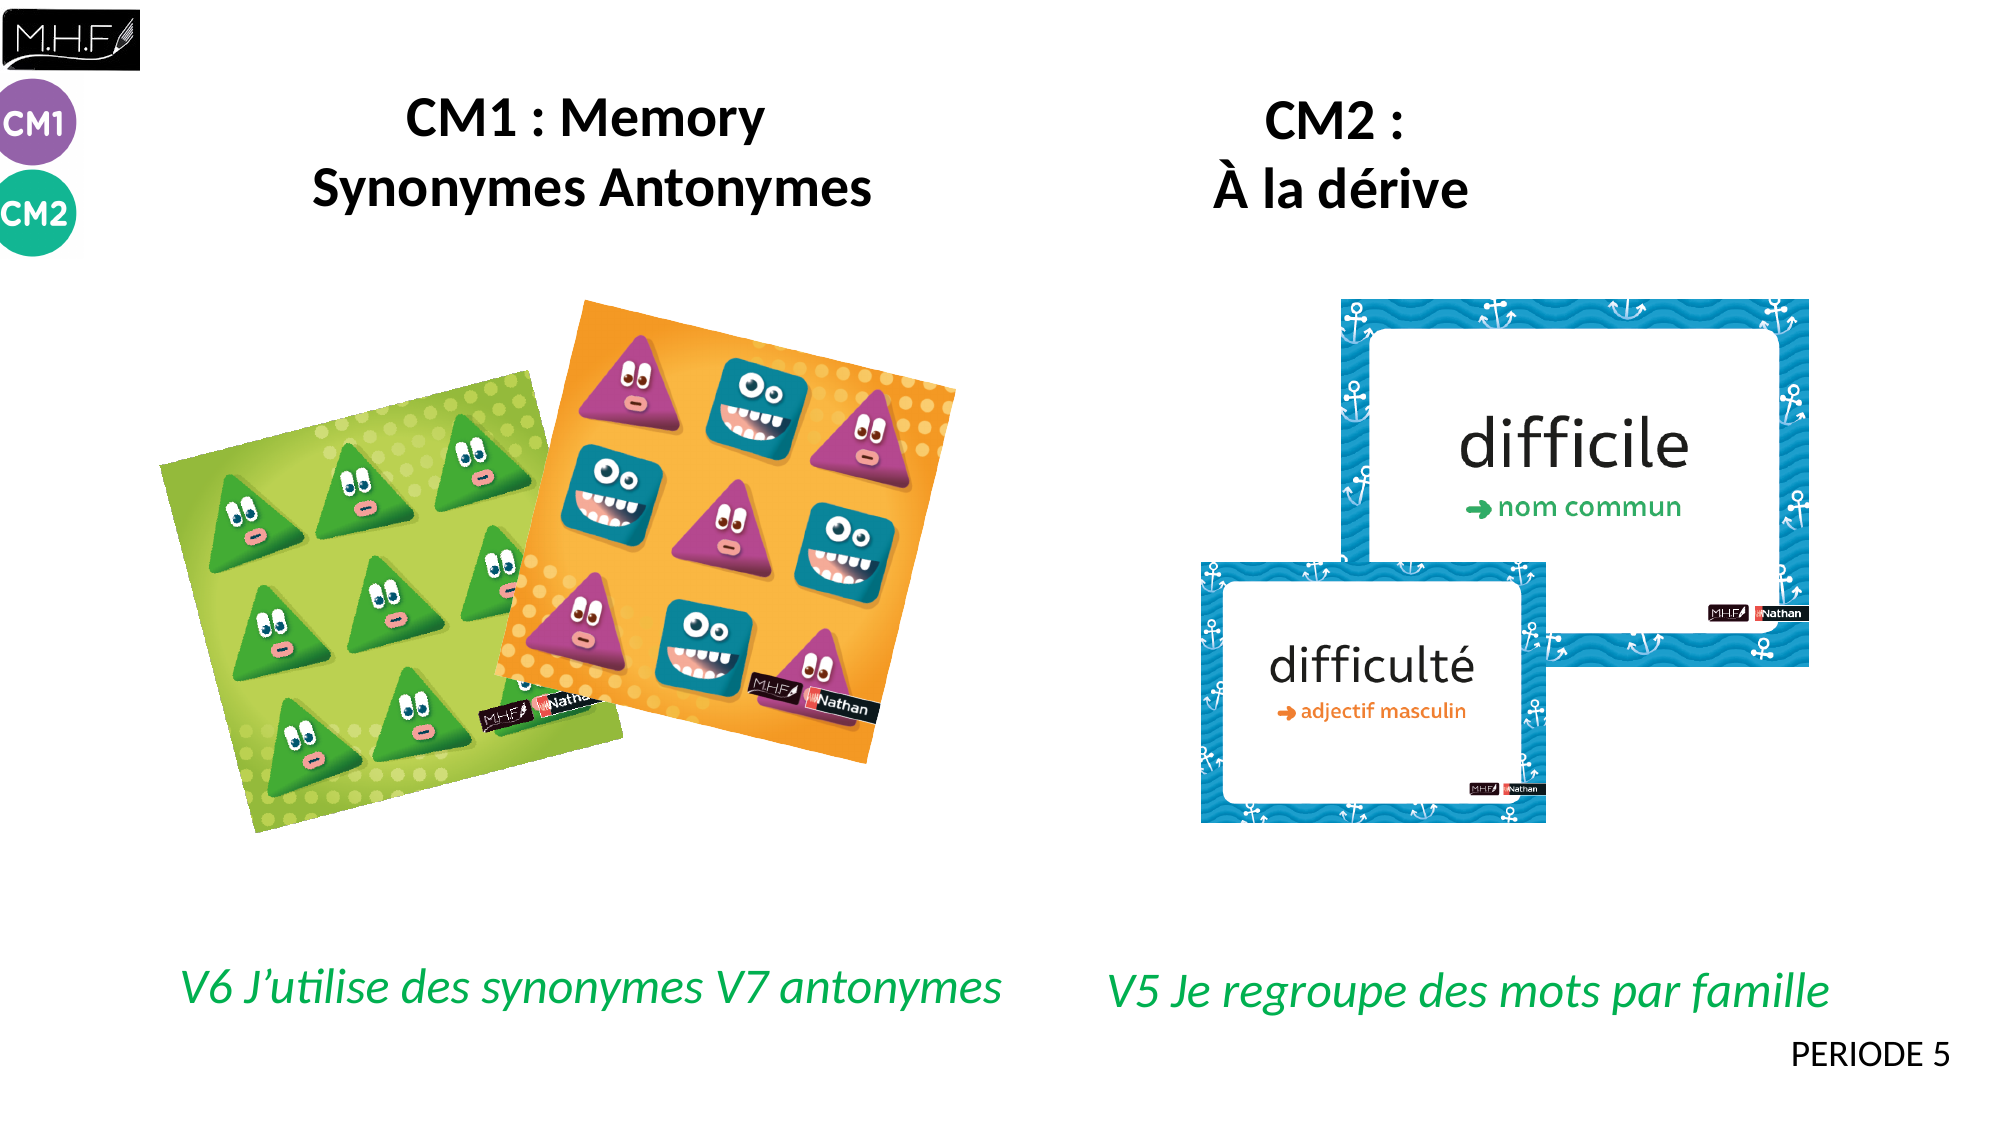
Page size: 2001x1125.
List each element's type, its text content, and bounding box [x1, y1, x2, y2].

text_box V5 Je regroupe des mots par famille [1091, 950, 2000, 1094]
picture [159, 300, 956, 833]
picture [1528, 816, 1546, 823]
picture [0, 7, 140, 259]
text_box CM1 : Memory Synonymes Antonymes [251, 70, 935, 226]
picture [1370, 817, 1399, 823]
picture [1475, 817, 1504, 823]
picture [1317, 817, 1348, 823]
picture [1212, 817, 1246, 823]
picture [1231, 562, 1273, 571]
text_box V6 J’utilise des synonymes V7 antonymes [164, 911, 1073, 1055]
picture [1201, 299, 1809, 823]
text_box CM2 : À la dérive [999, 73, 1684, 228]
